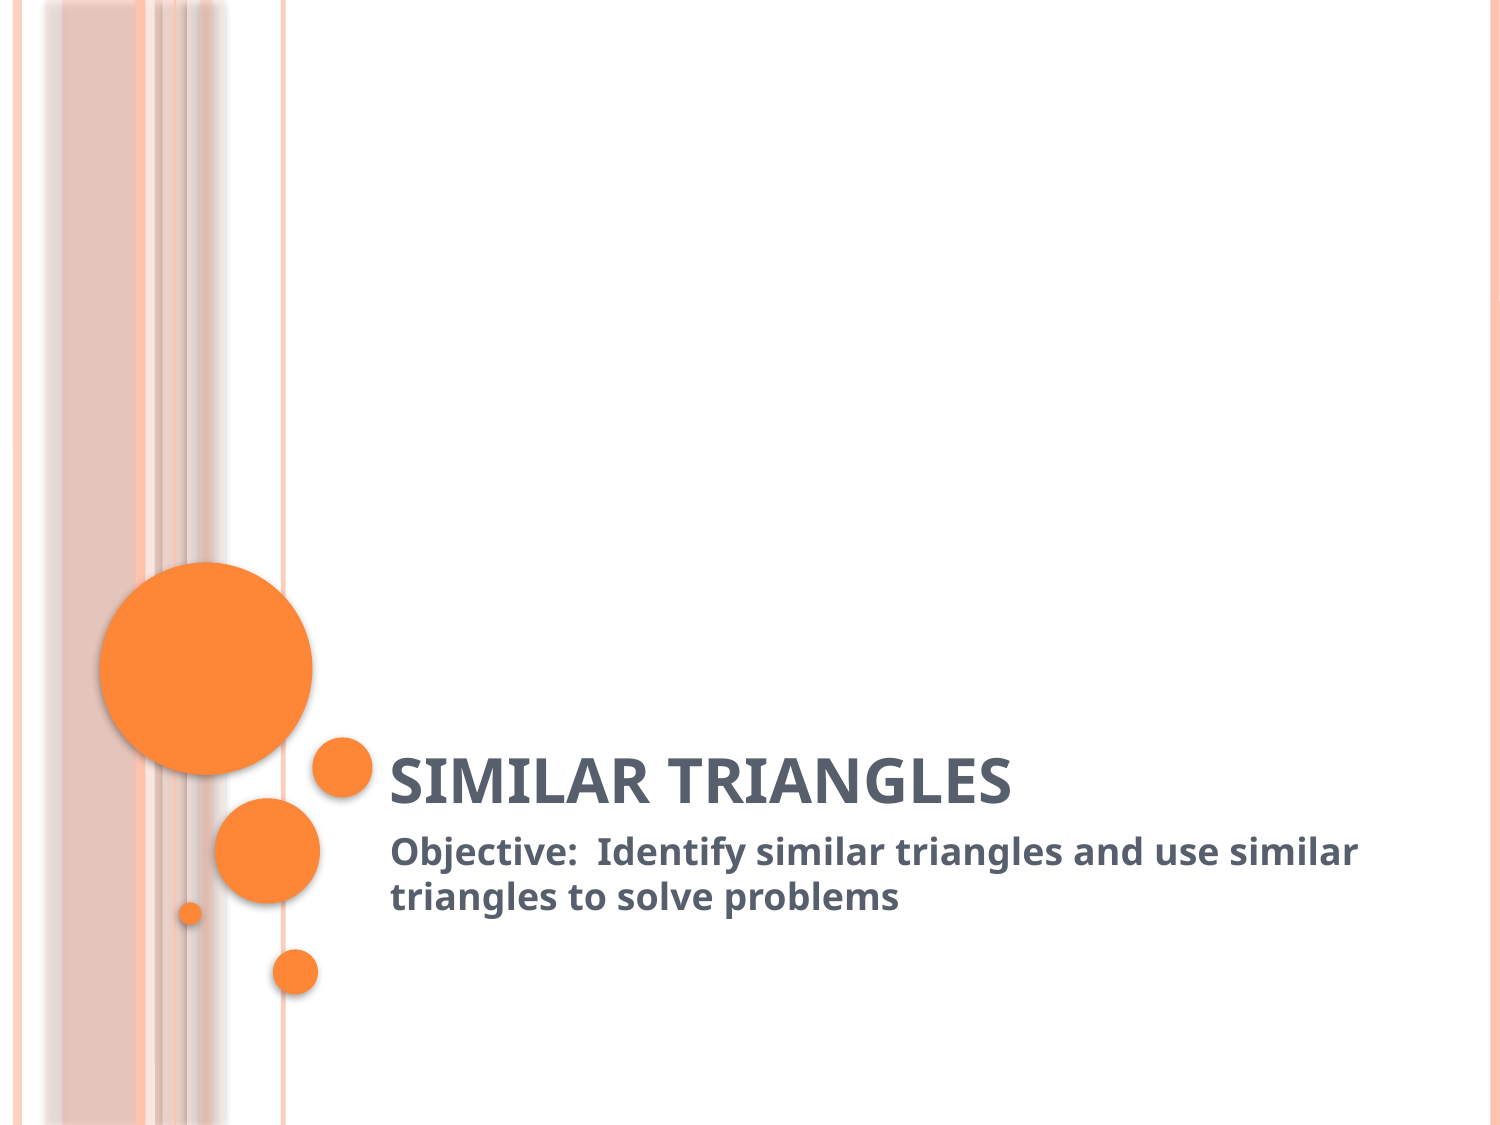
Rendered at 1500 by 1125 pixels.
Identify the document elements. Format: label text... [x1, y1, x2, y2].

title Similar triangles [375, 512, 1388, 820]
subtitle Objective: Identify similar triangles and use similar triangles to solve problems [375, 820, 1388, 1046]
